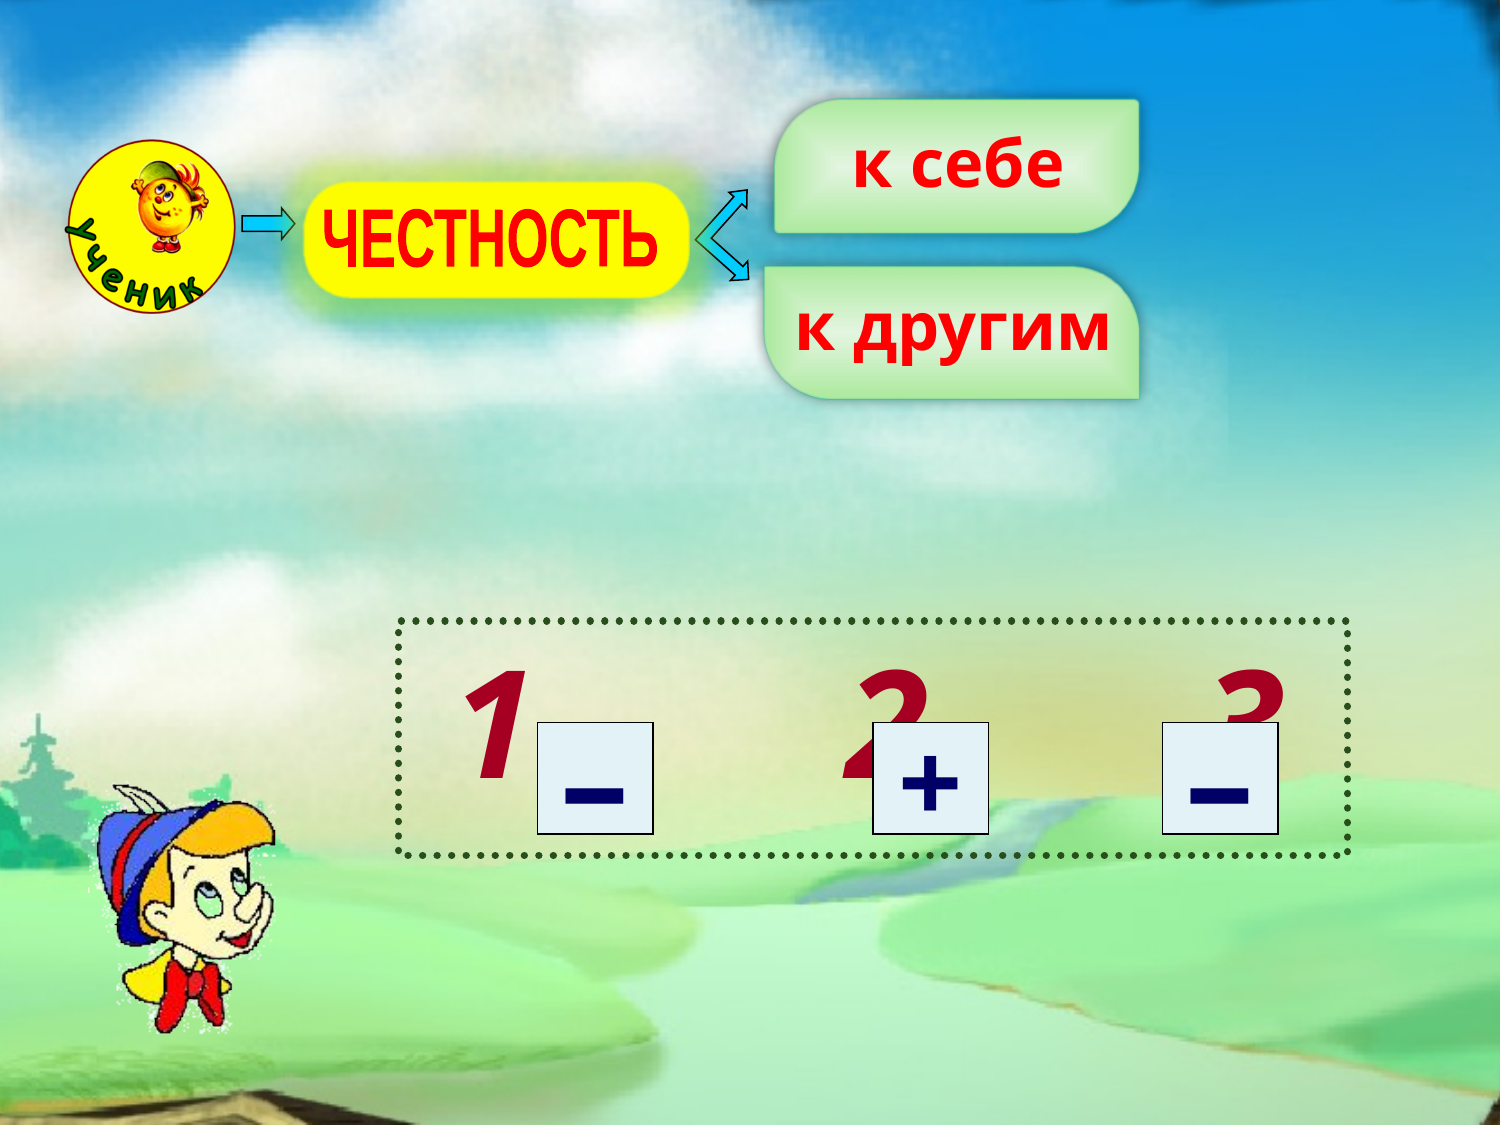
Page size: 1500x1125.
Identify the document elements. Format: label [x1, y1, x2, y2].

text_box [765, 278, 1138, 381]
picture [0, 0, 1500, 1125]
text_box [400, 622, 1347, 855]
text_box [304, 183, 688, 297]
text_box [775, 115, 1138, 213]
